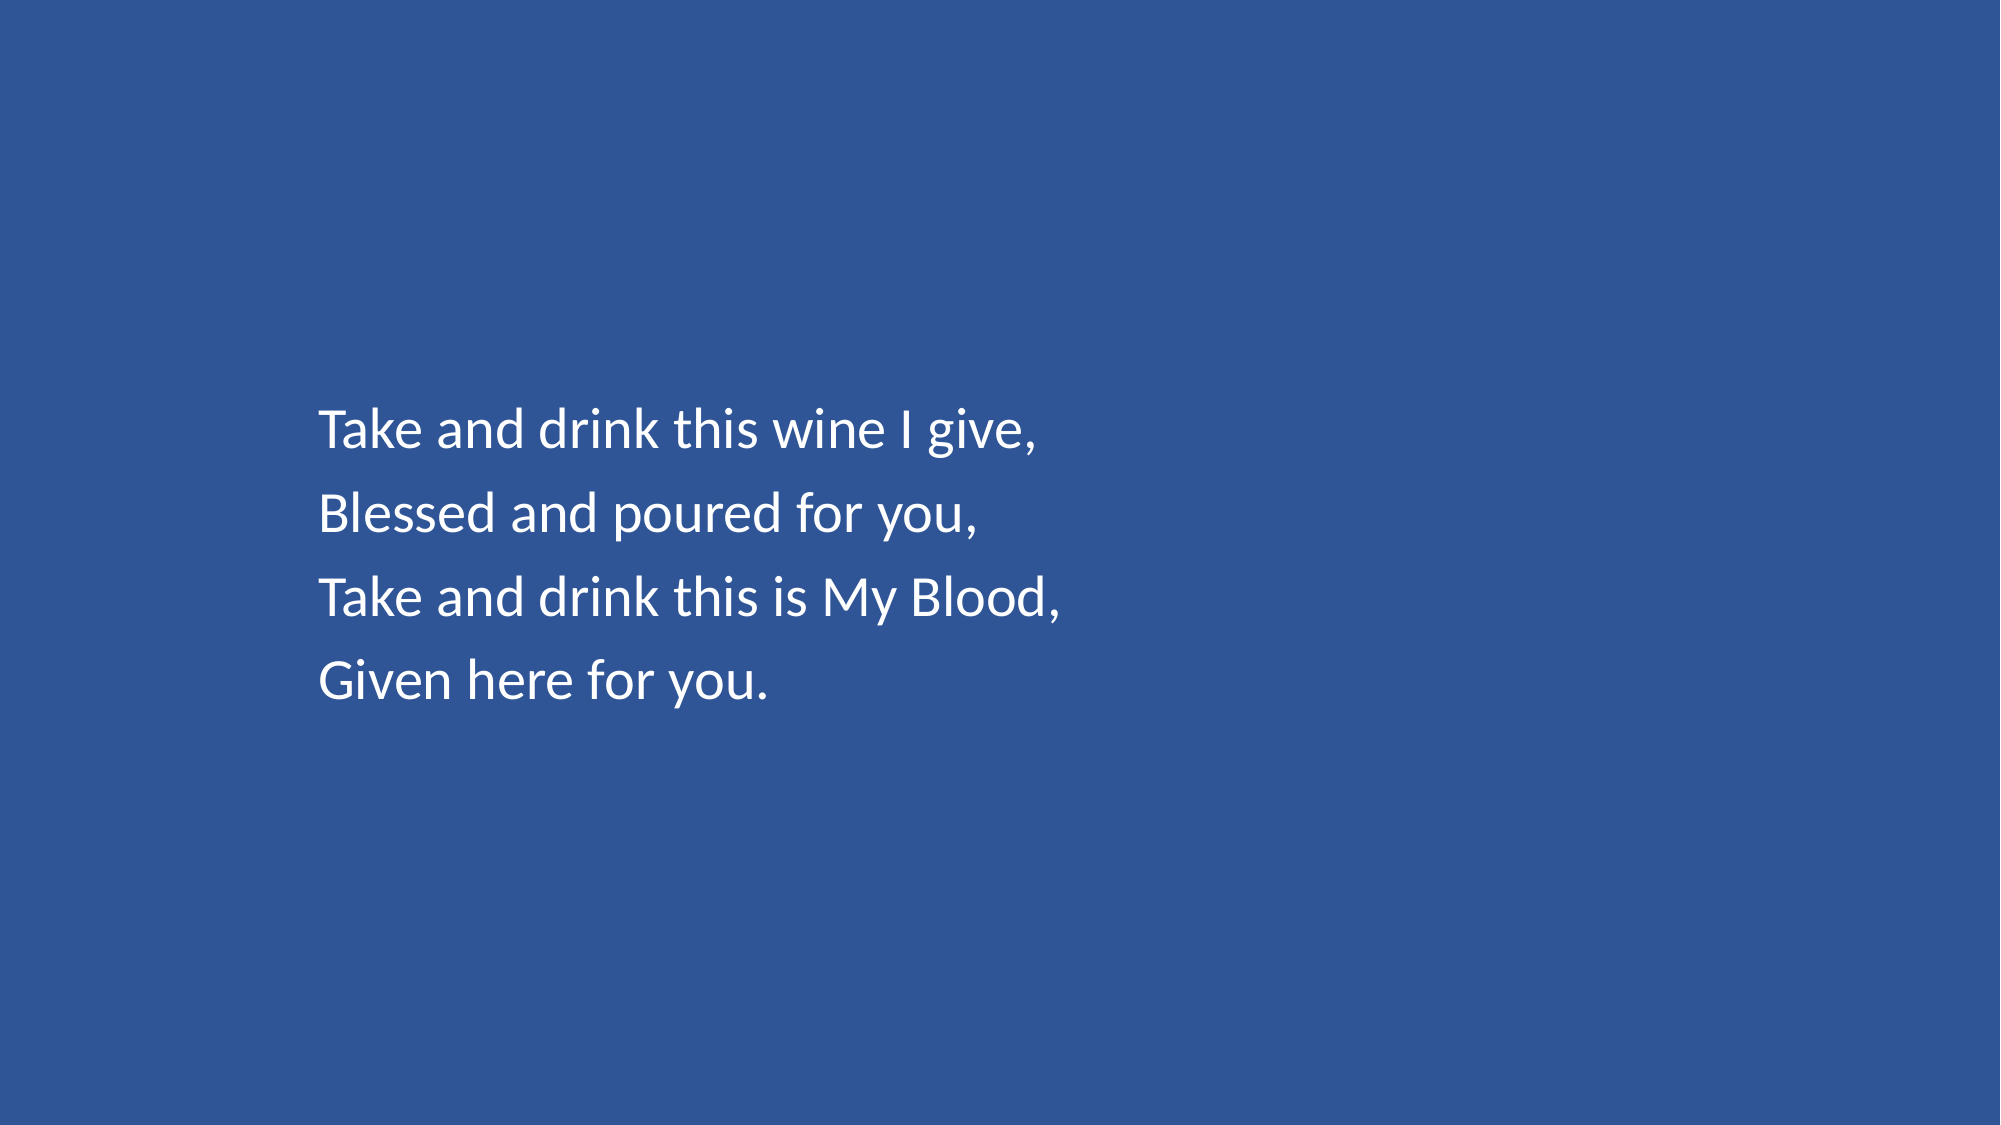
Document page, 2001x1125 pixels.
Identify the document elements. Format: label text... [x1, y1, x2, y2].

list Take and drink this wine I give, Blessed and poured for you, Take and drink this is My Blood, Given here for you. [303, 390, 1704, 735]
